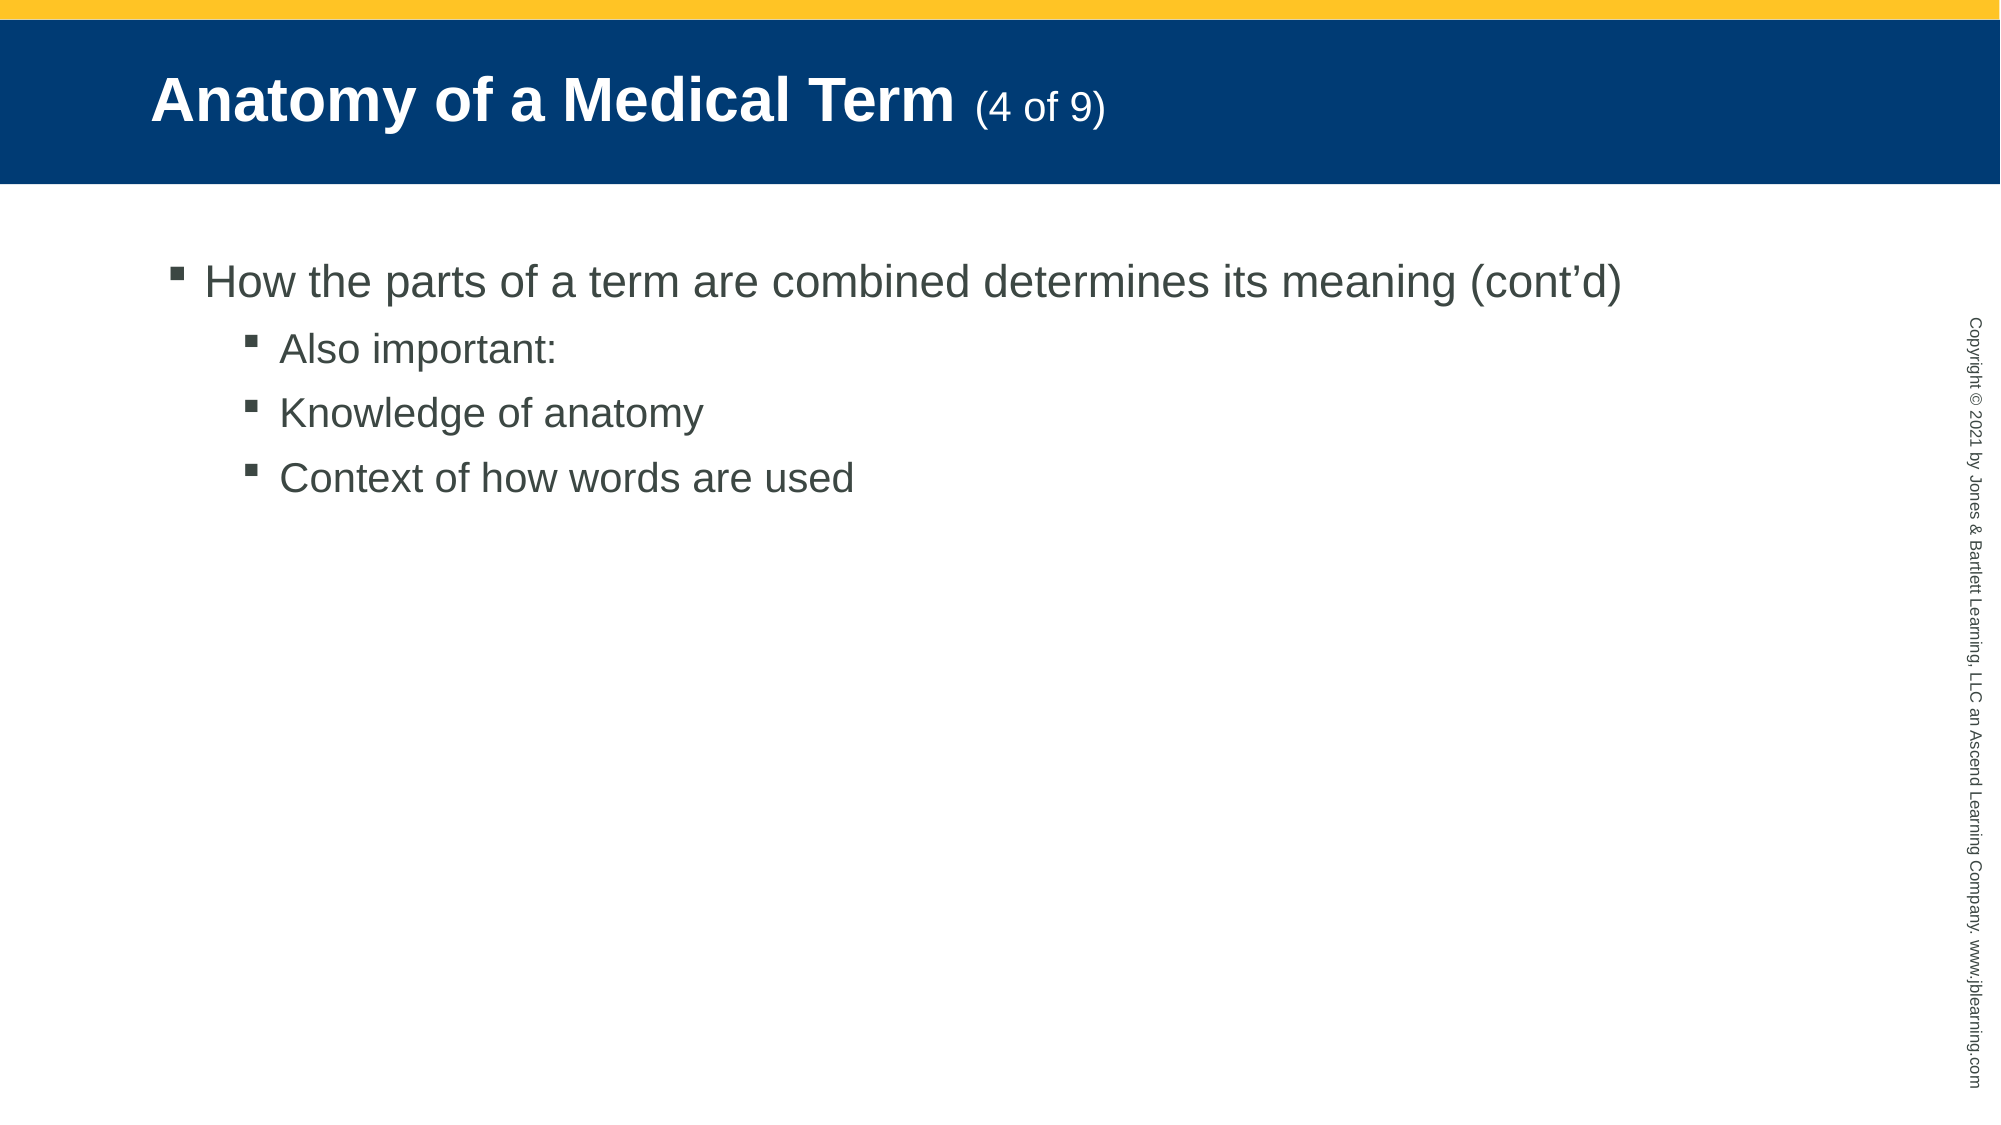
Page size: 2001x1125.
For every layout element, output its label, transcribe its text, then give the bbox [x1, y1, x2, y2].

title Anatomy of a Medical Term (4 of 9) [0, 19, 2000, 185]
list How the parts of a term are combined determines its meaning (cont’d) Also important: Knowledge of anatomy Context of how words are used [151, 244, 1840, 1016]
